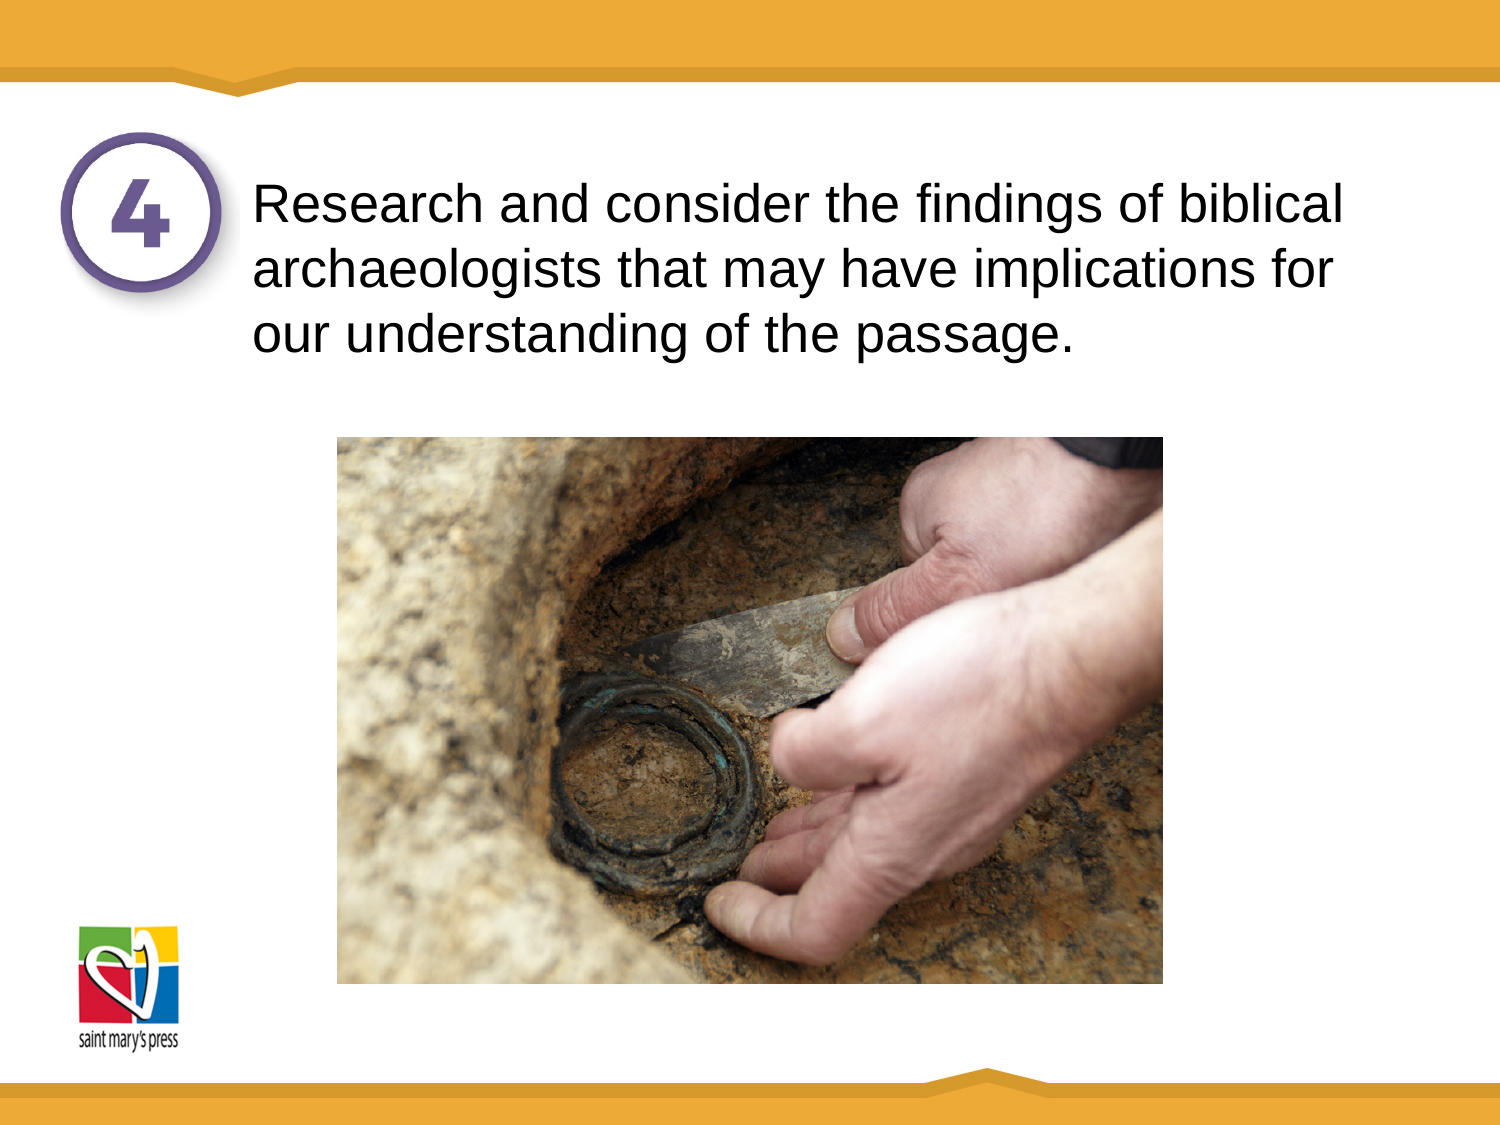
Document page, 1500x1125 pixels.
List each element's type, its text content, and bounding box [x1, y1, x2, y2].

title Research and consider the findings of biblical archaeologists that may have implications for our understanding of the passage. [237, 149, 1476, 513]
picture [0, 0, 1500, 1125]
